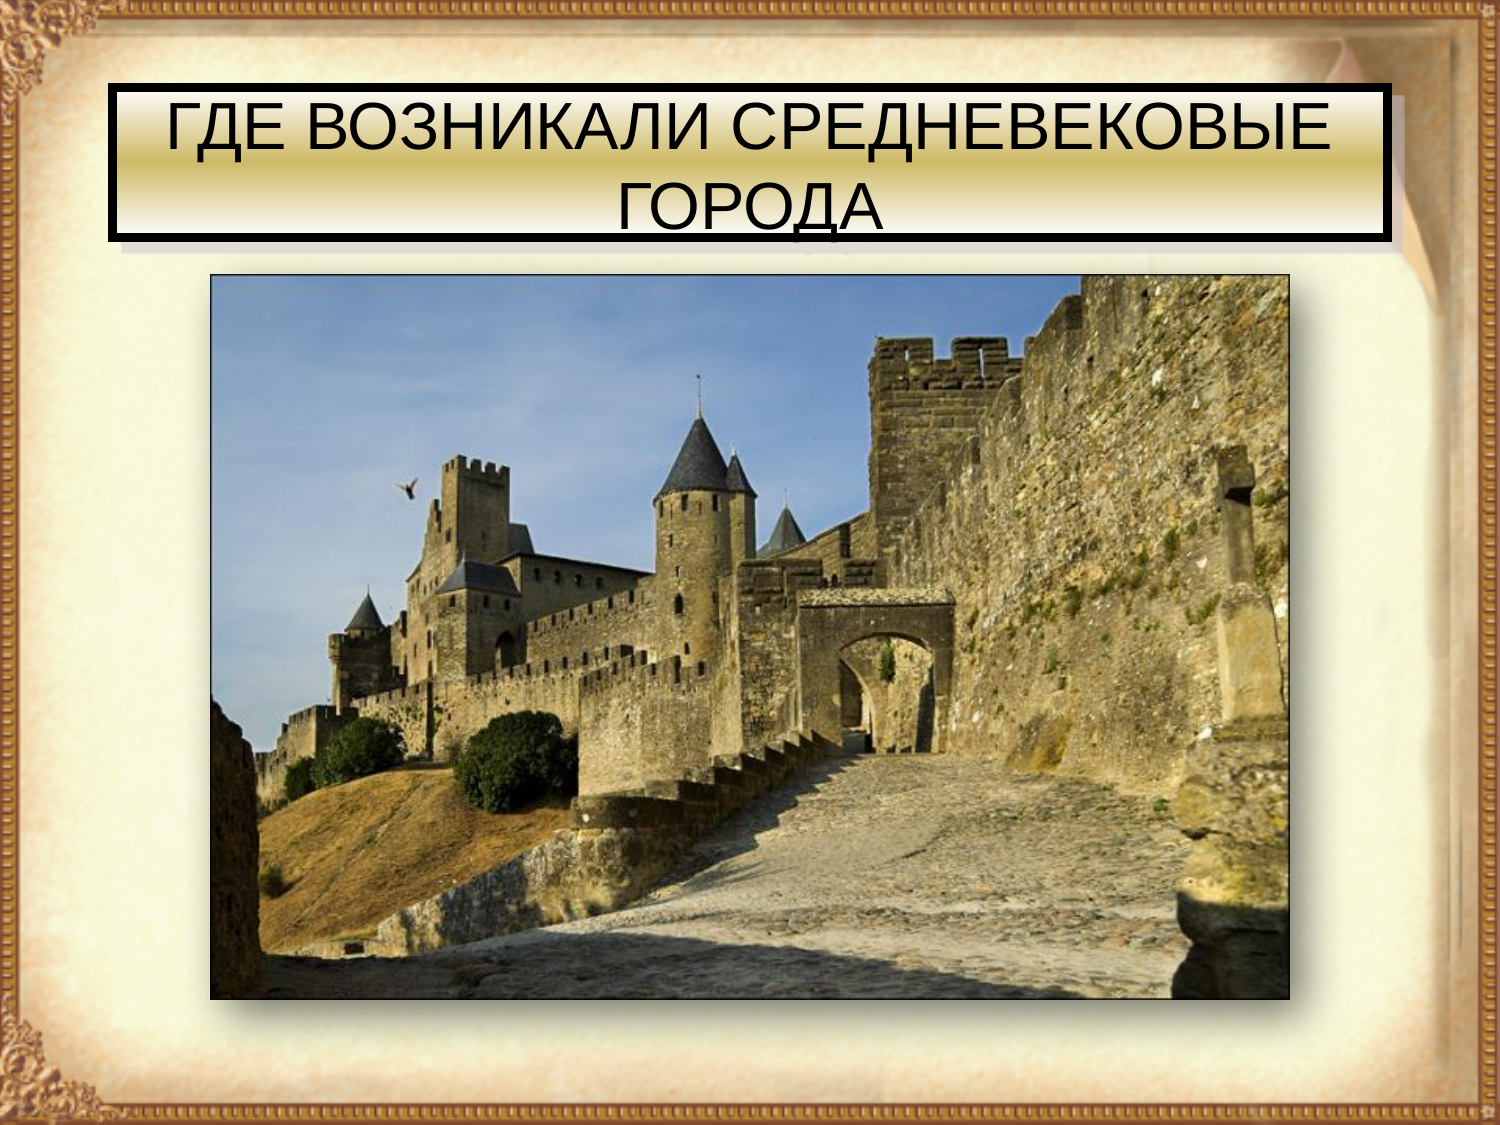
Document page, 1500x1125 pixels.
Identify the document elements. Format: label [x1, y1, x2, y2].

picture [0, 0, 1500, 1125]
list [210, 274, 1290, 1001]
